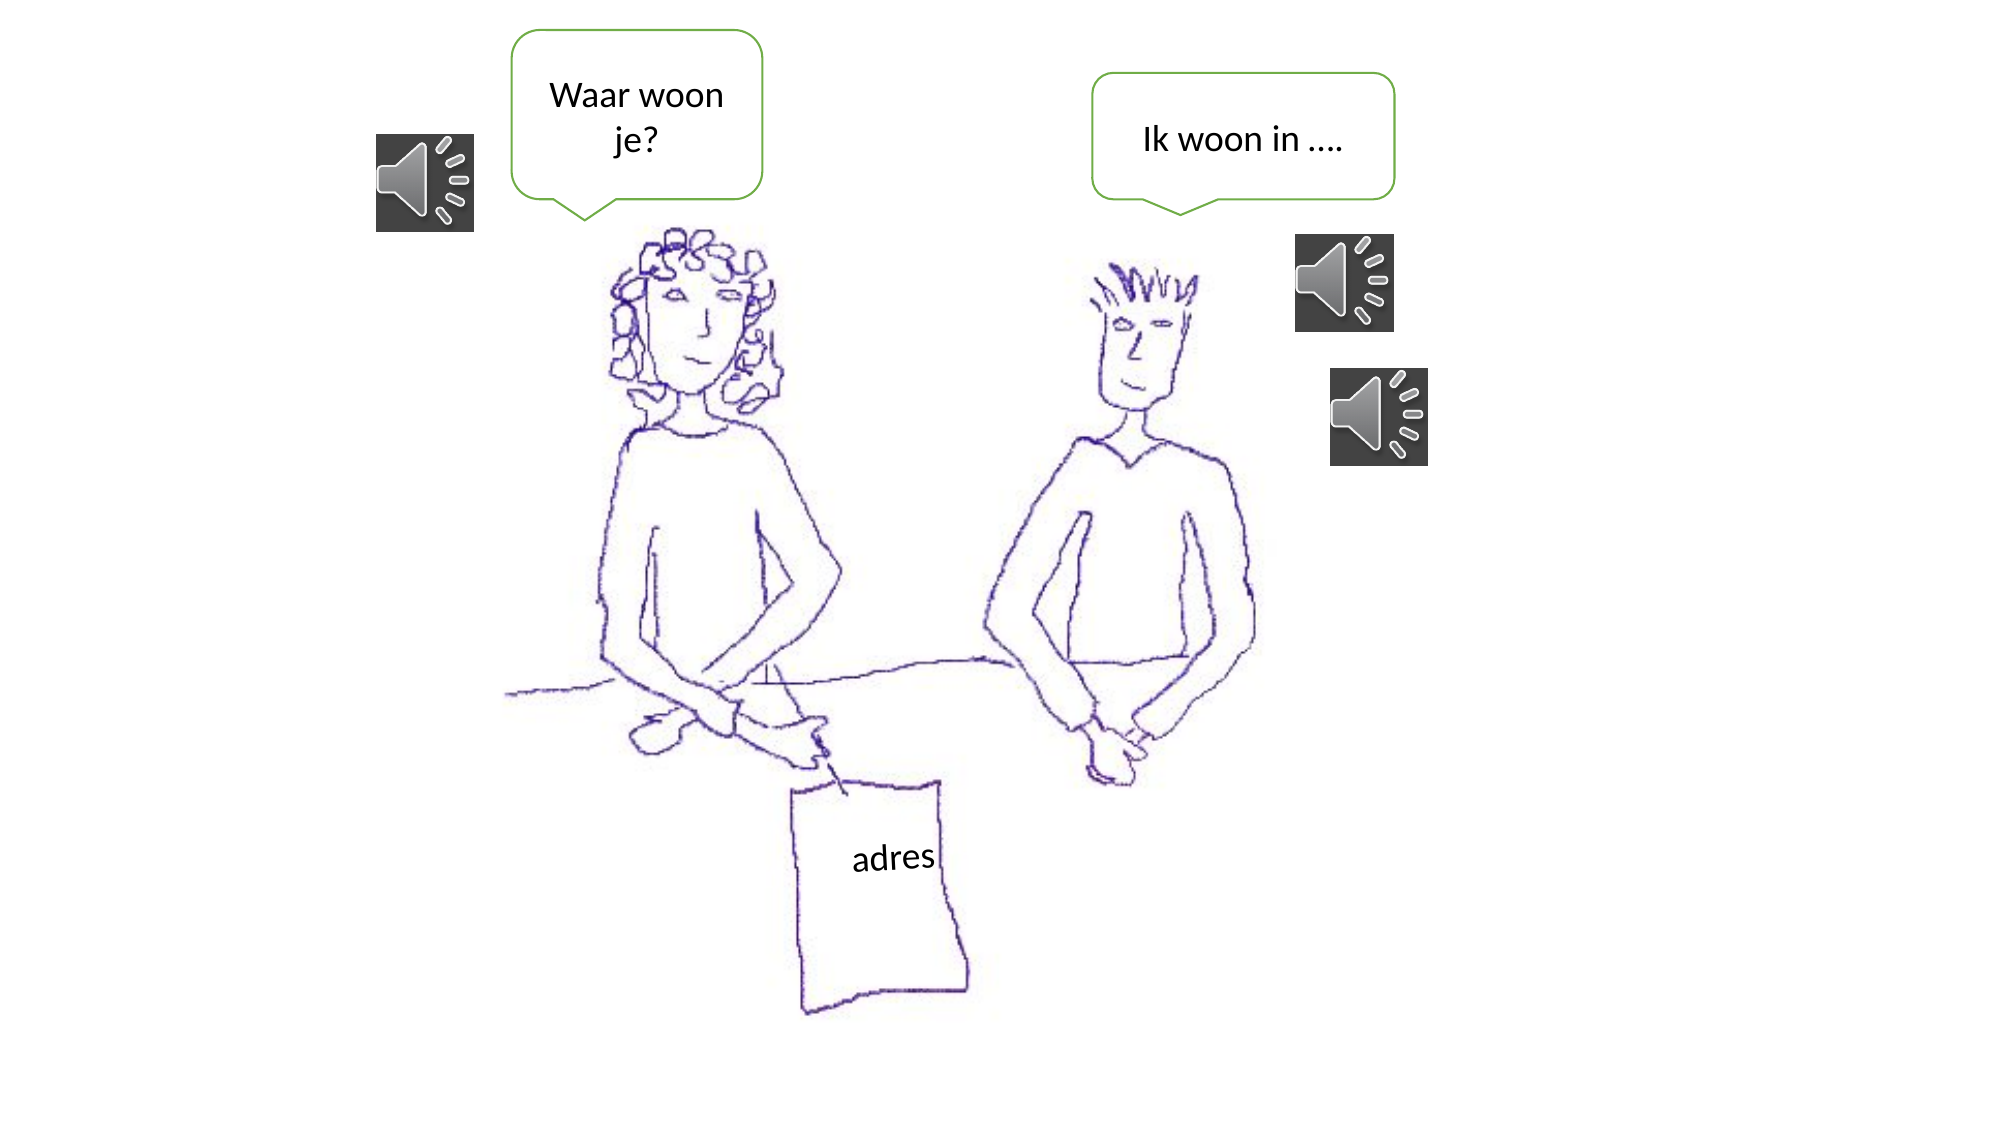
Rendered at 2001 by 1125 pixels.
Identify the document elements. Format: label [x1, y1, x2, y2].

text_box [338, 29, 1498, 1102]
